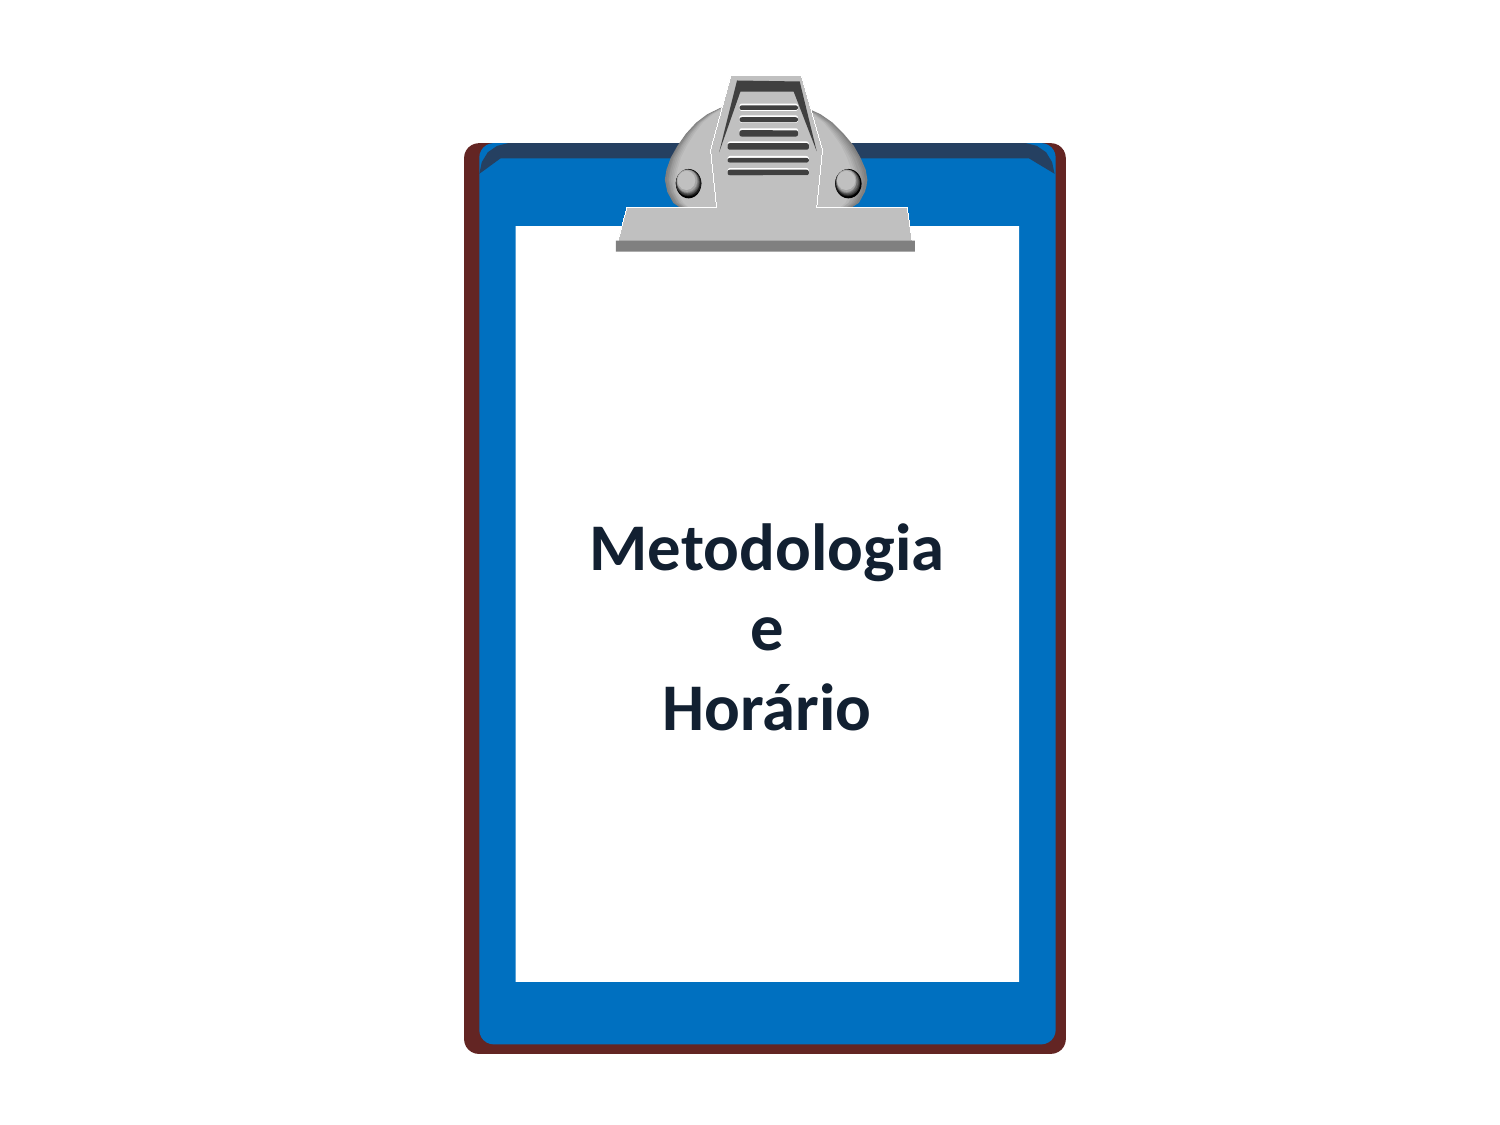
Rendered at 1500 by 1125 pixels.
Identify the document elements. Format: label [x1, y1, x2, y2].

text_box [463, 74, 1067, 1056]
